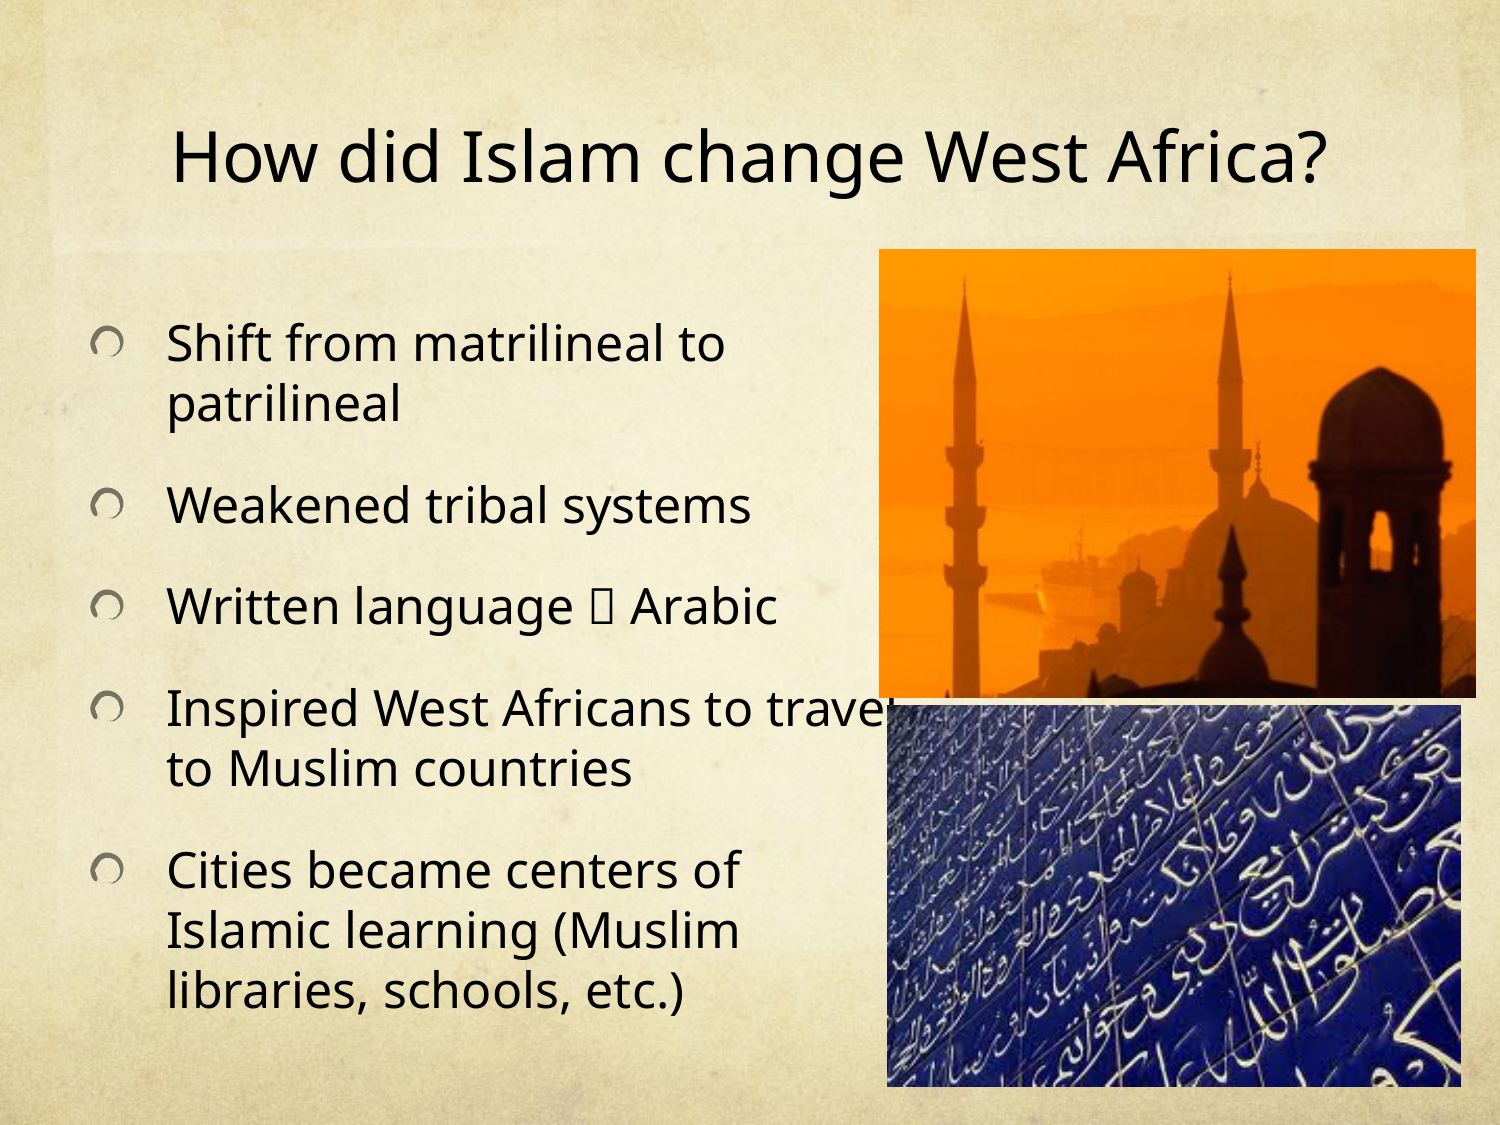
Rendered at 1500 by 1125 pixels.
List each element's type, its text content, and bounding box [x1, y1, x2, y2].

title How did Islam change West Africa? [150, 82, 1350, 225]
list Shift from matrilineal to patrilineal Weakened tribal systems Written language  Arabic Inspired West Africans to travel to Muslim countries Cities became centers of Islamic learning (Muslim libraries, schools, etc.) [75, 304, 875, 1047]
picture [0, 0, 1500, 1125]
